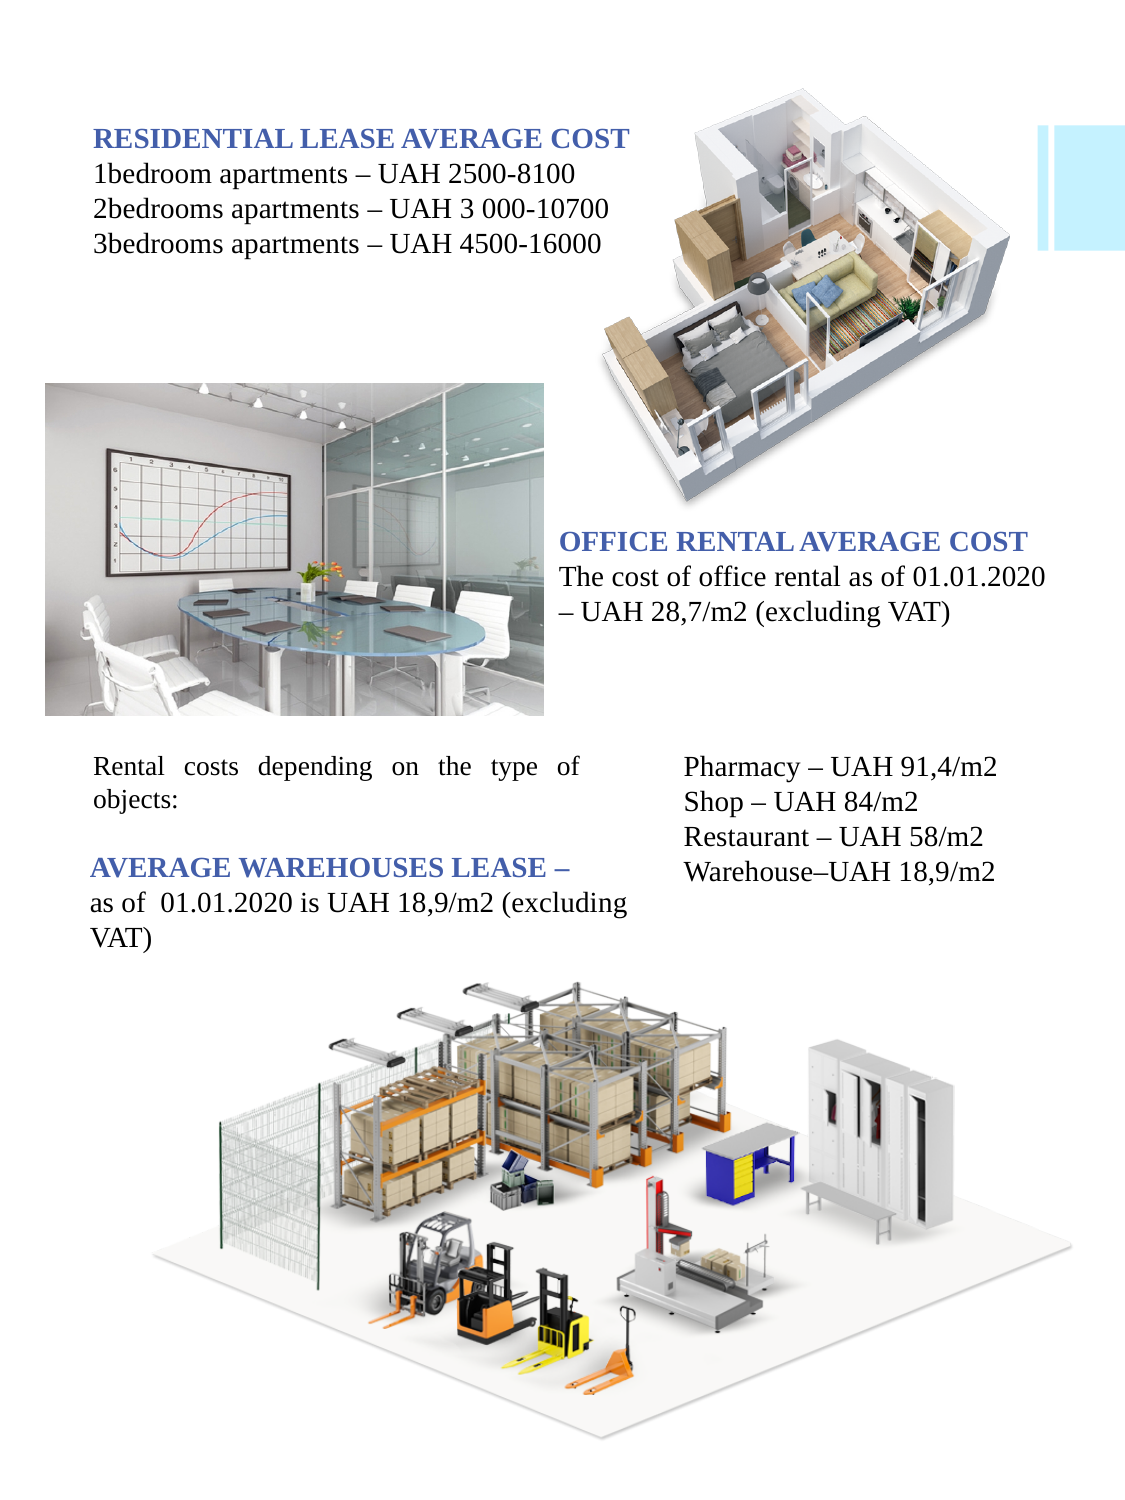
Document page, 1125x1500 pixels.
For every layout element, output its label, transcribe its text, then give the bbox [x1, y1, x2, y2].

picture [45, 383, 545, 717]
picture [136, 962, 1094, 1463]
text_box AVERAGE WAREHOUSES LEASE – as of 01.01.2020 is UAH 18,9/m2 (excluding VAT) [74, 840, 676, 1029]
text_box OFFICE RENTAL AVERAGE COST The cost of office rental as of 01.01.2020 – UAH 28,7/m2 (excluding VAT) [543, 514, 1061, 728]
title RESIDENTIAL LEASE AVERAGE COST 1bedroom apartments – UAH 2500-8100 2bedrooms apartments – UAH 3 000-10700 3bedrooms apartments – UAH 4500-16000 [78, 76, 727, 396]
text_box Pharmacy – UAH 91,4/m2 Shop – UAH 84/m2 Restaurant – UAH 58/m2 Warehouse–UAH 18,9/m2 [668, 739, 1014, 941]
picture [594, 87, 1010, 513]
text_box Rental costs depending on the type of objects: [78, 740, 596, 822]
